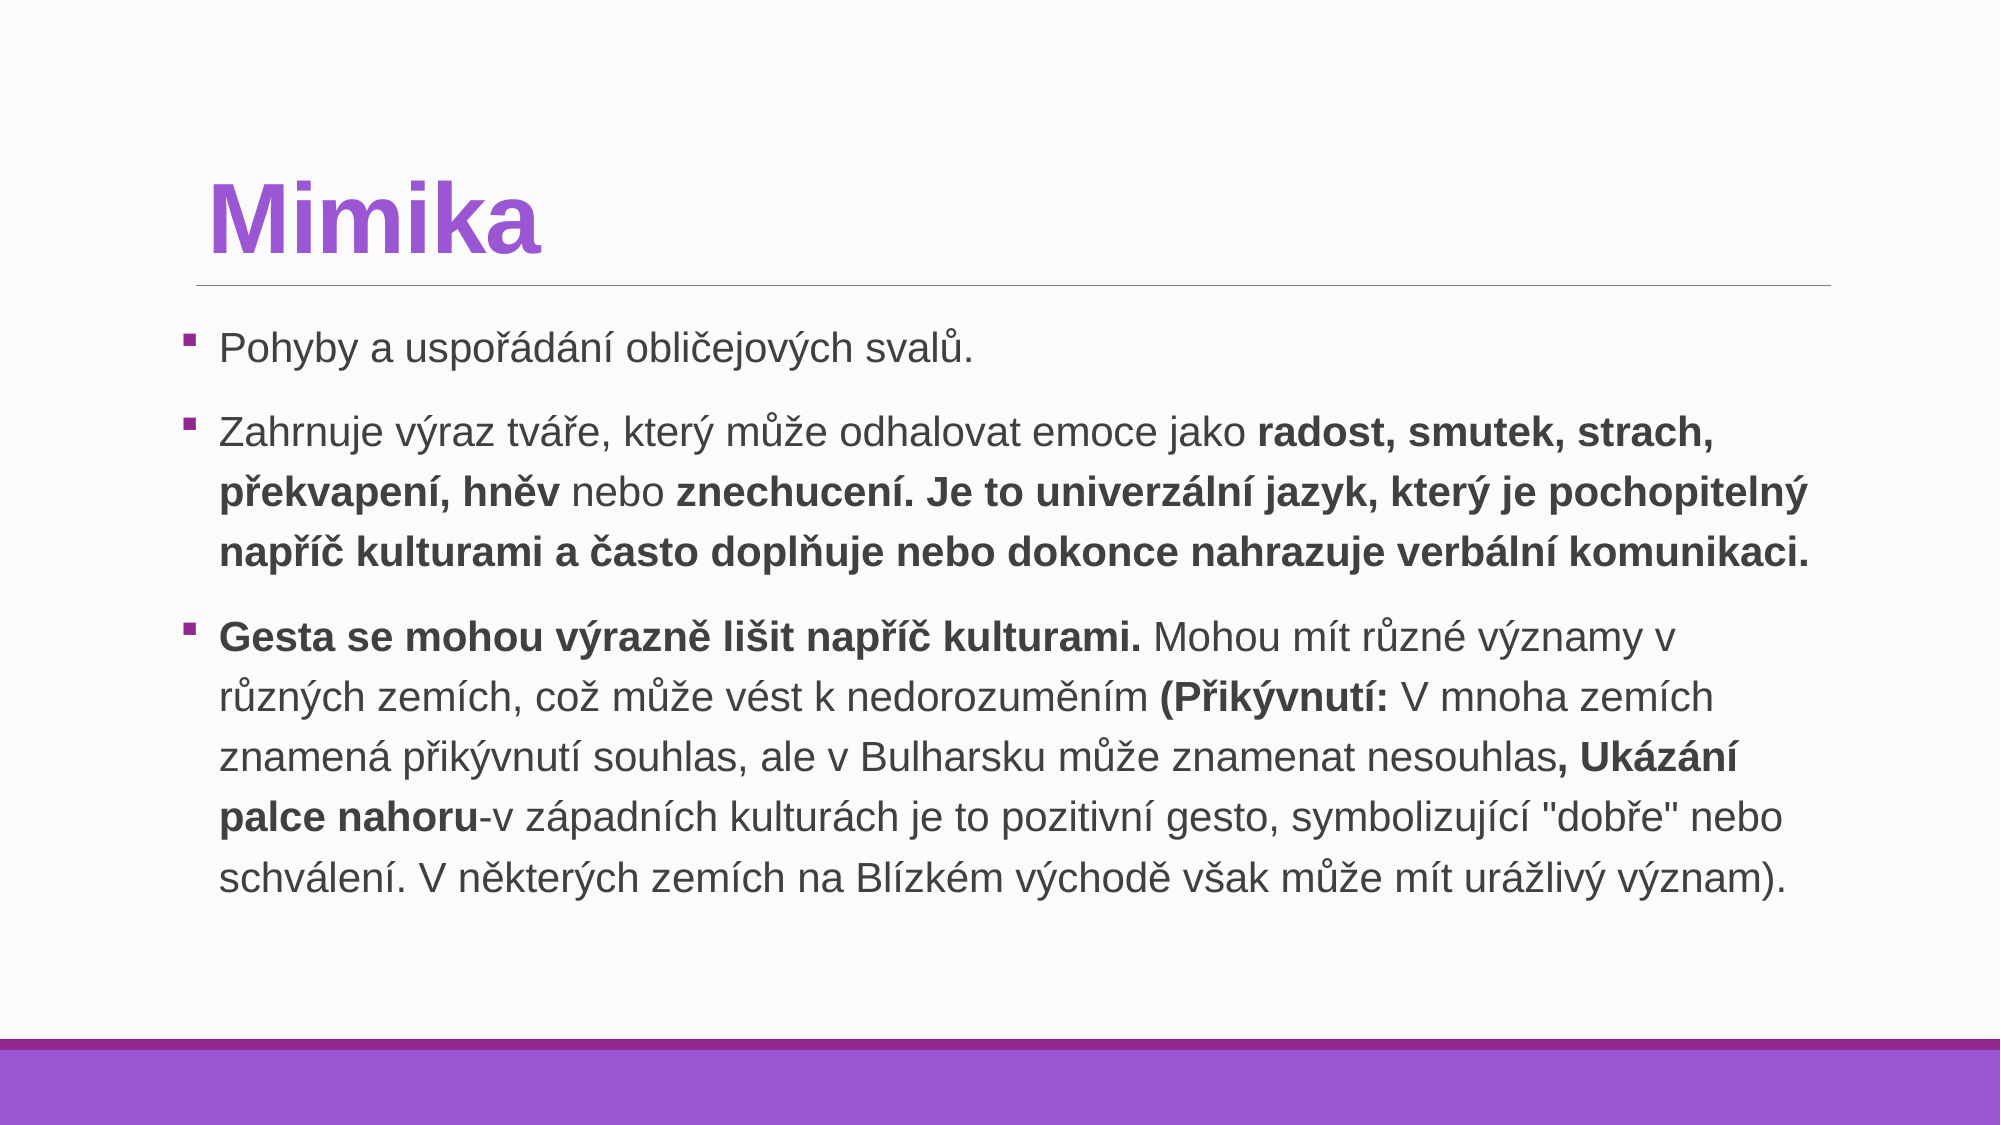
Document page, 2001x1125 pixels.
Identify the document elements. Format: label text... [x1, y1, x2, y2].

title Mimika [192, 43, 1843, 282]
list Pohyby a uspořádání obličejových svalů. Zahrnuje výraz tváře, který může odhalovat emoce jako radost, smutek, strach, překvapení, hněv nebo znechucení. Je to univerzální jazyk, který je pochopitelný napříč kulturami a často doplňuje nebo dokonce nahrazuje verbální komunikaci. Gesta se mohou výrazně lišit napříč kulturami. Mohou mít různé významy v různých zemích, což může vést k nedorozuměním (Přikývnutí: V mnoha zemích znamená přikývnutí souhlas, ale v Bulharsku může znamenat nesouhlas, Ukázání palce nahoru-v západních kulturách je to pozitivní gesto, symbolizující "dobře" nebo schválení. V některých zemích na Blízkém východě však může mít urážlivý význam). [180, 302, 1830, 963]
